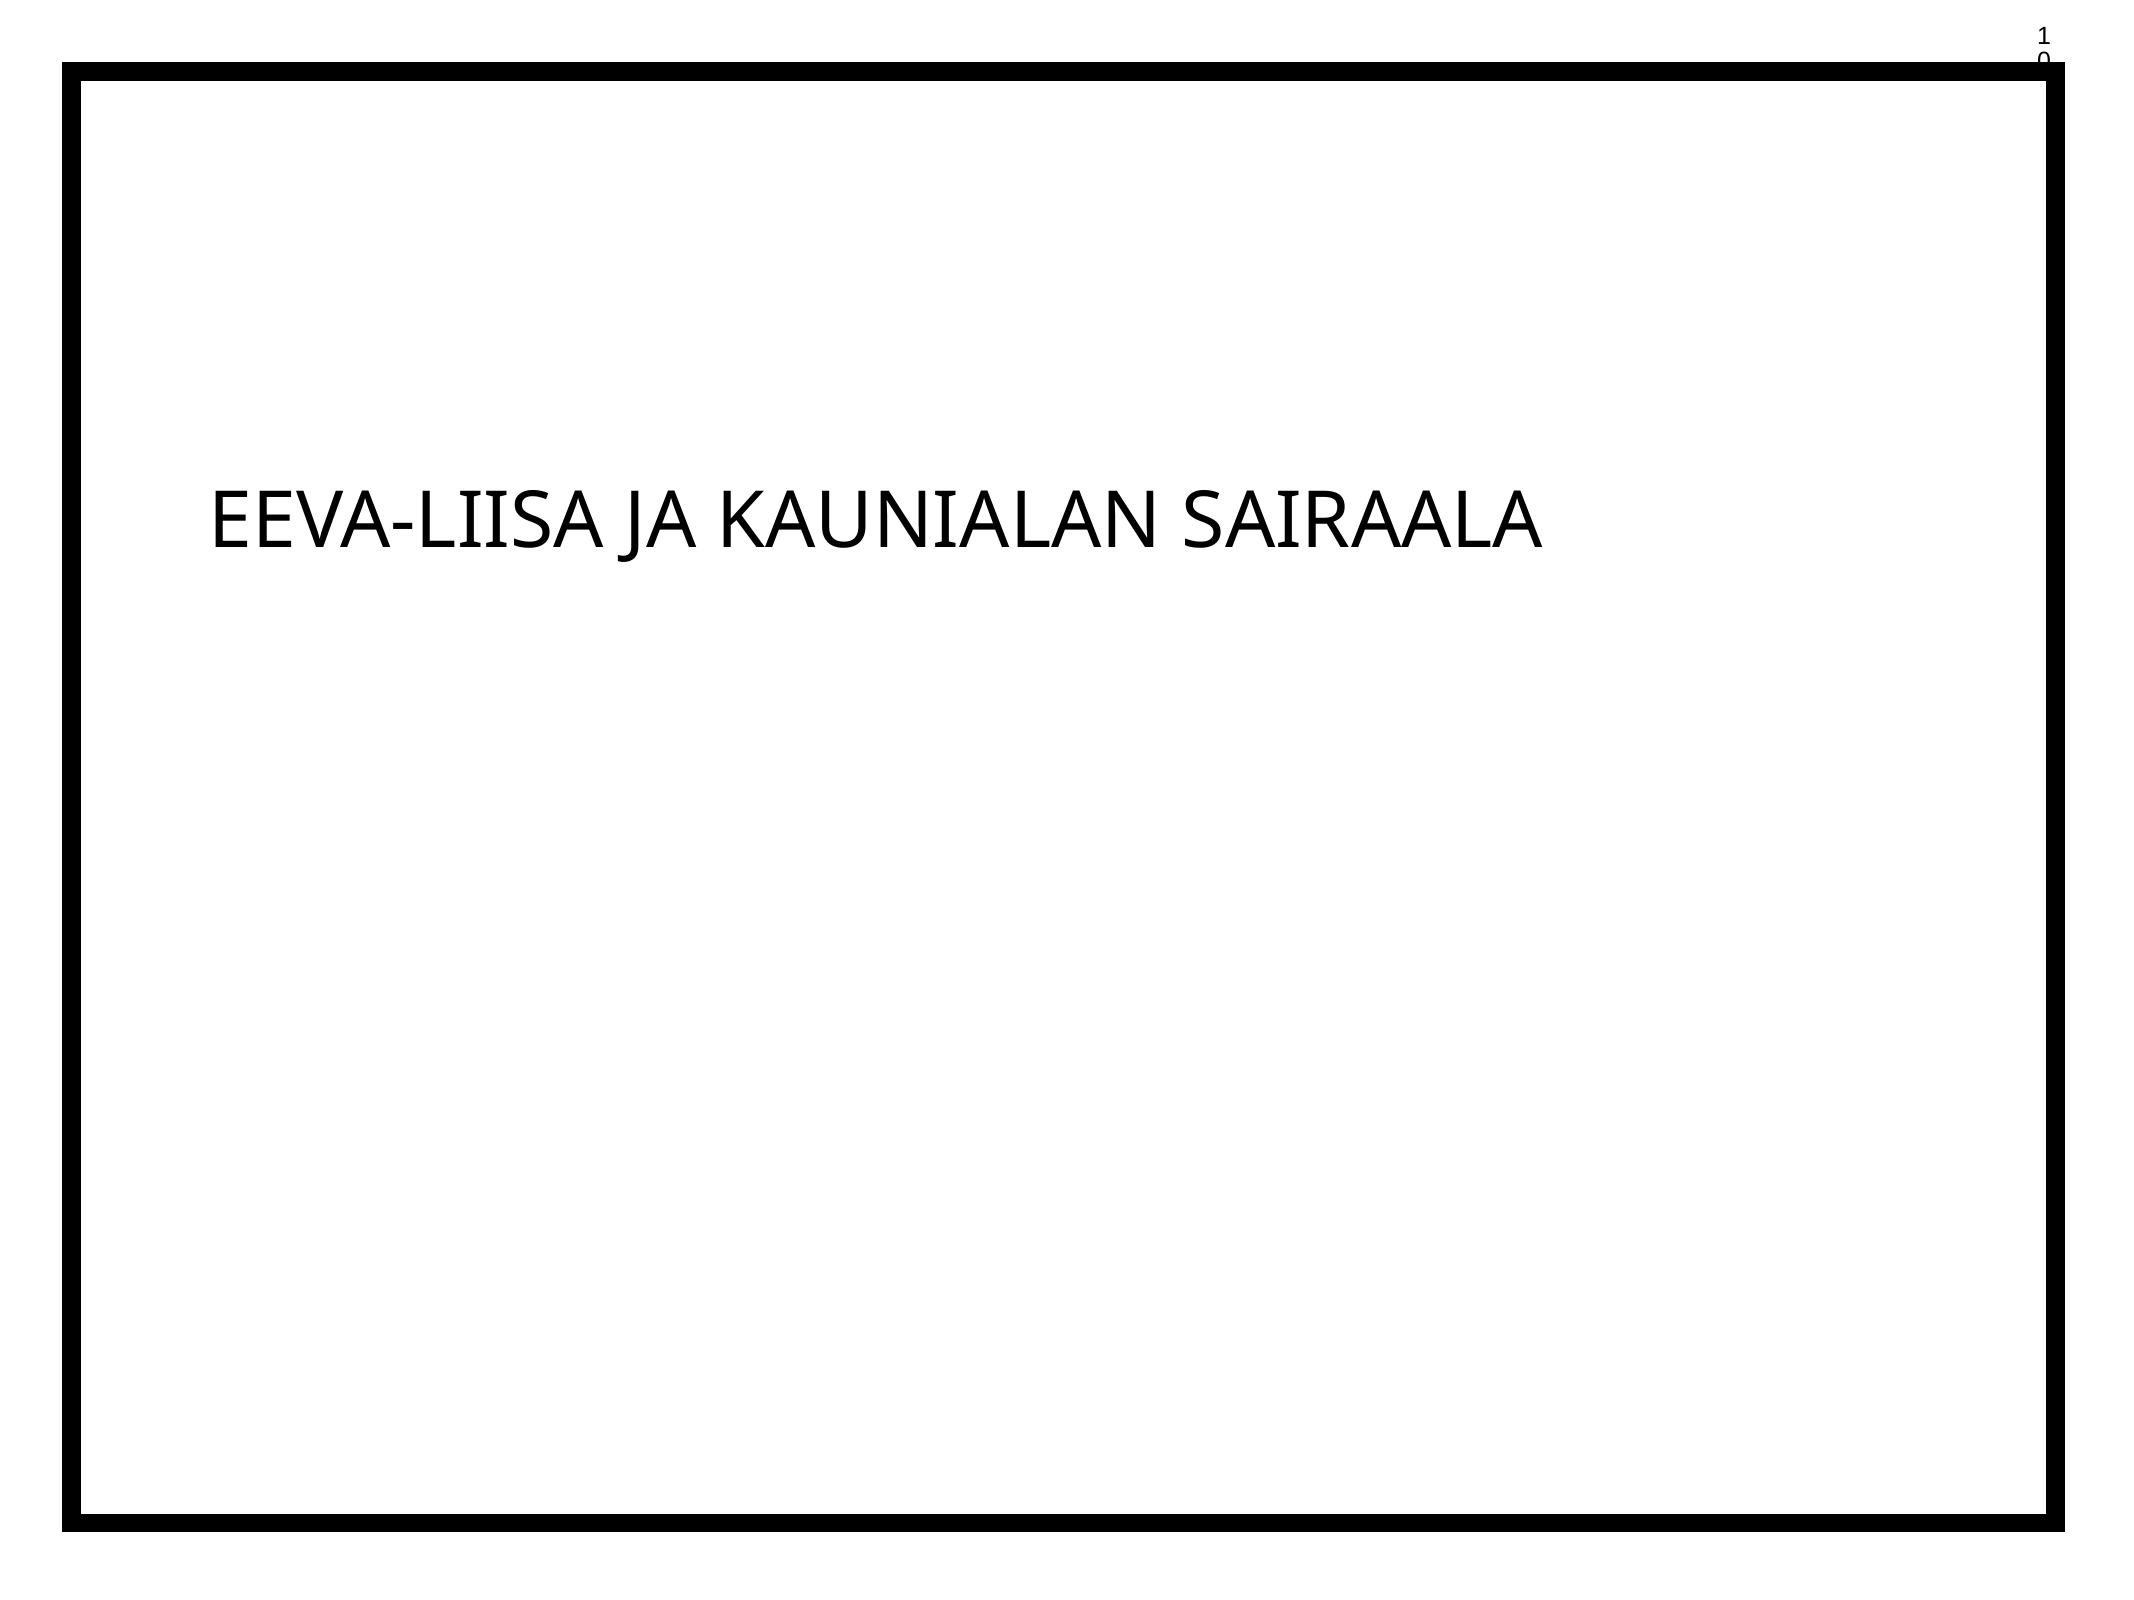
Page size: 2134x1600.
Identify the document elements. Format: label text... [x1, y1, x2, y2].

slide_number 10 [2026, 9, 2064, 60]
title EEVA-LIISA JA KAUNIALAN SAIRAALA [198, 442, 1999, 659]
